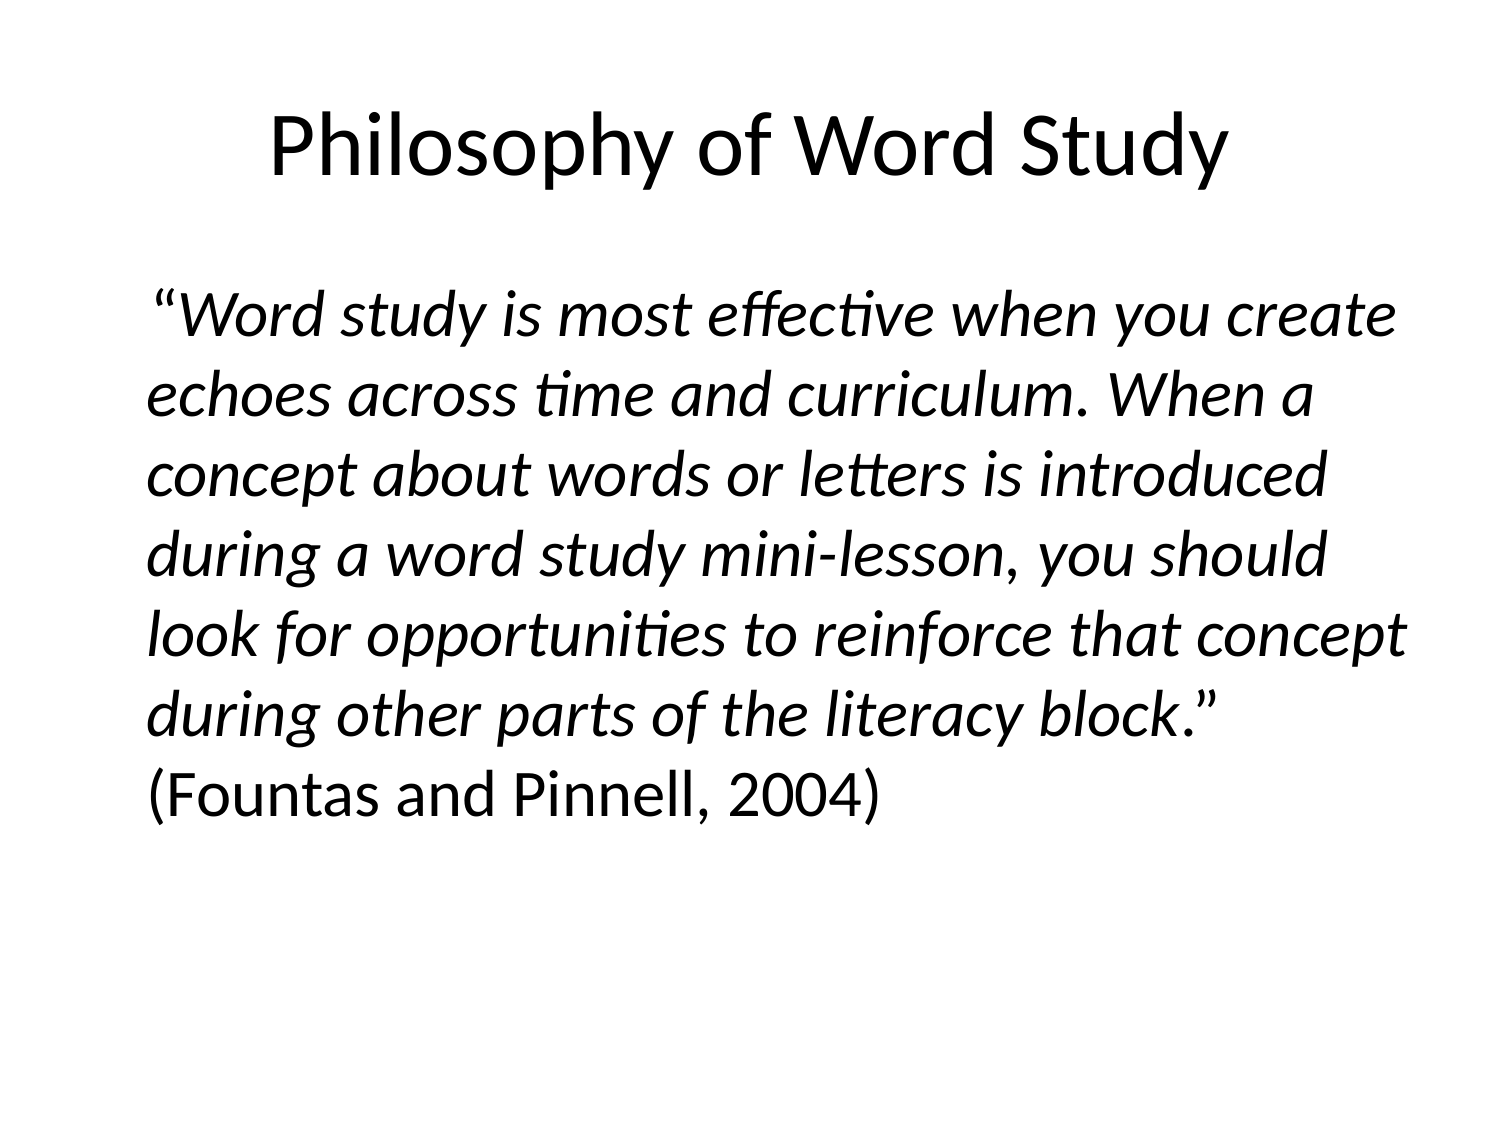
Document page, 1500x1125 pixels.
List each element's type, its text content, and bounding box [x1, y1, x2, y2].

list “Word study is most effective when you create echoes across time and curriculum. When a concept about words or letters is introduced during a word study mini-lesson, you should look for opportunities to reinforce that concept during other parts of the literacy block.” (Fountas and Pinnell, 2004) [75, 262, 1425, 1005]
title Philosophy of Word Study [75, 45, 1425, 233]
